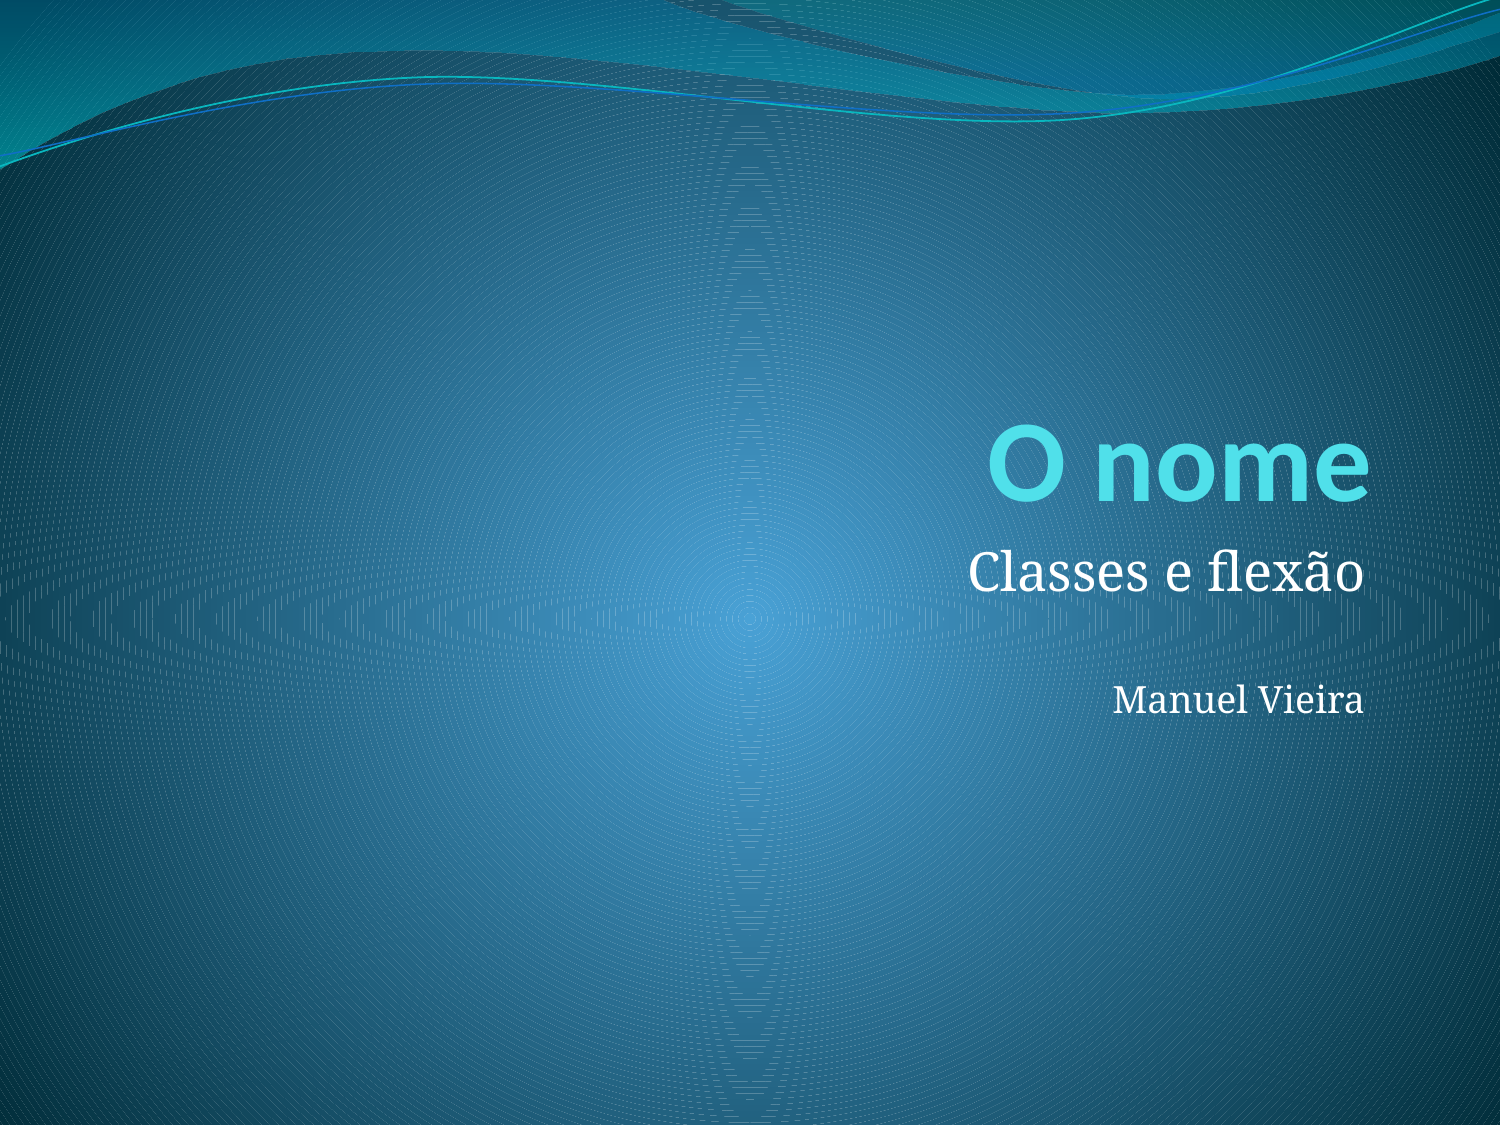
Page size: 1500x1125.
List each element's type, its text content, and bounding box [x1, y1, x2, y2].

text_box Manuel Vieira [1097, 668, 1381, 729]
subtitle Classes e flexão [87, 529, 1376, 818]
title O nome [87, 224, 1376, 525]
